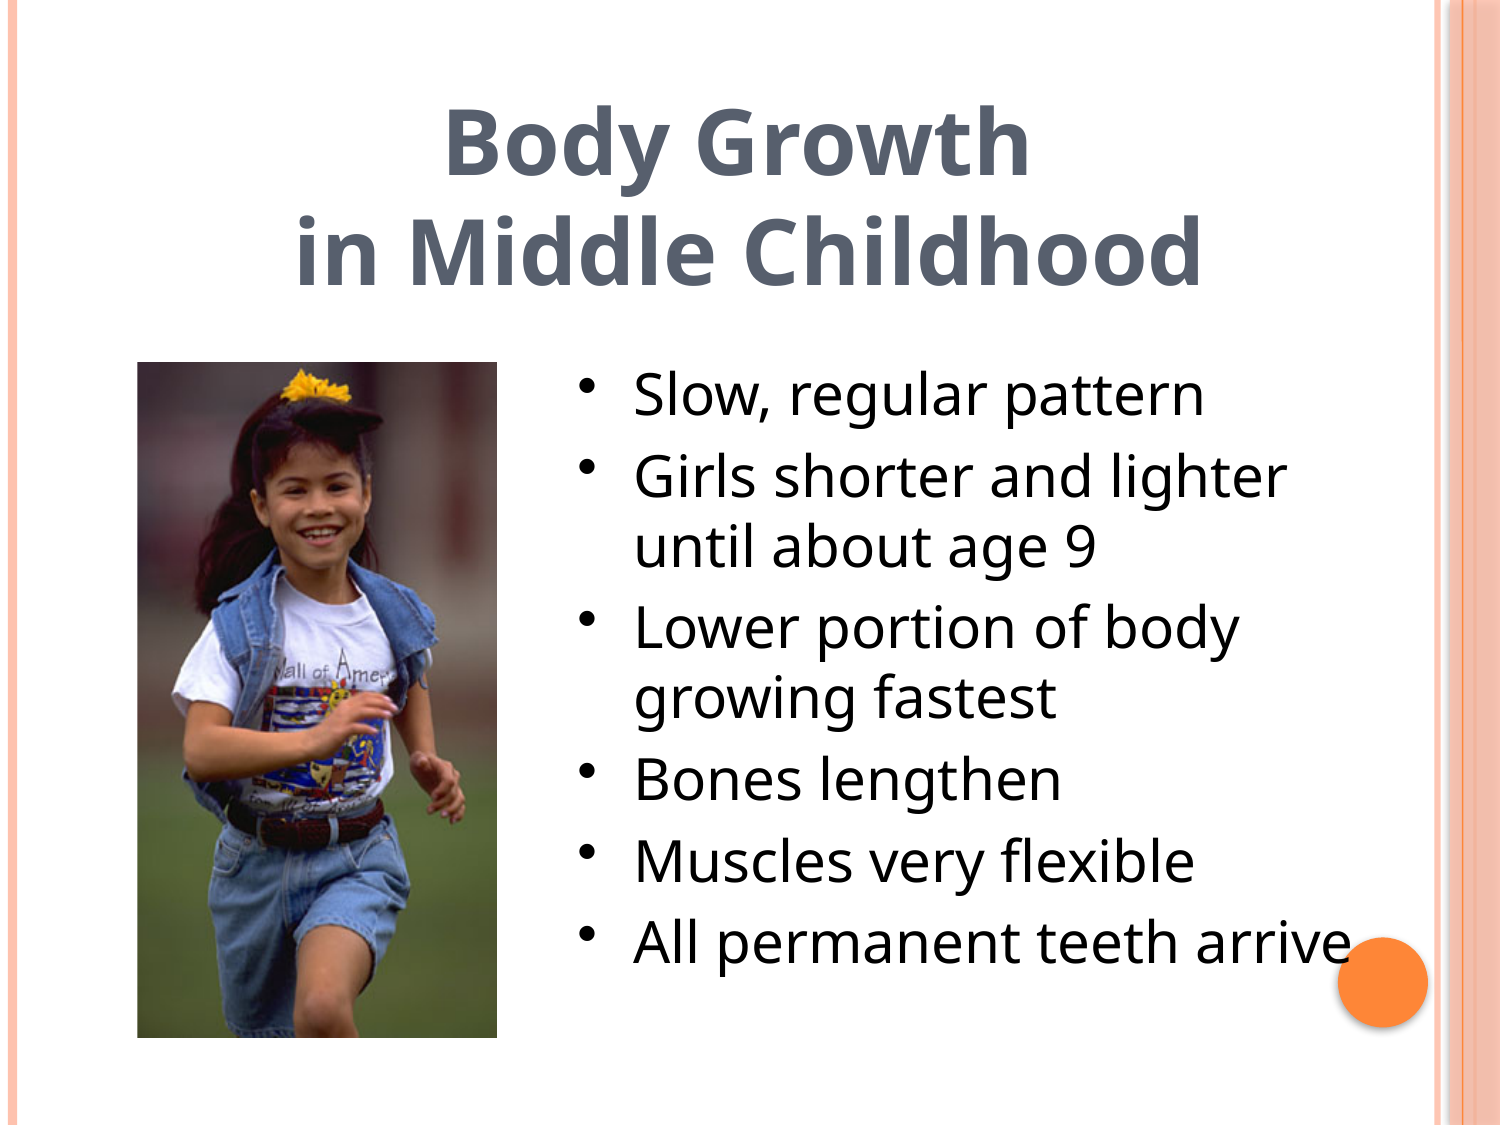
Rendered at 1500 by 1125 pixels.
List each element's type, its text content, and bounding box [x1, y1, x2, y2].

text_box Slow, regular pattern Girls shorter and lighter until about age 9 Lower portion of body growing fastest Bones lengthen Muscles very flexible All permanent teeth arrive [562, 349, 1410, 1025]
picture [136, 361, 498, 1038]
text_box Body Growth in Middle Childhood [112, 99, 1388, 288]
